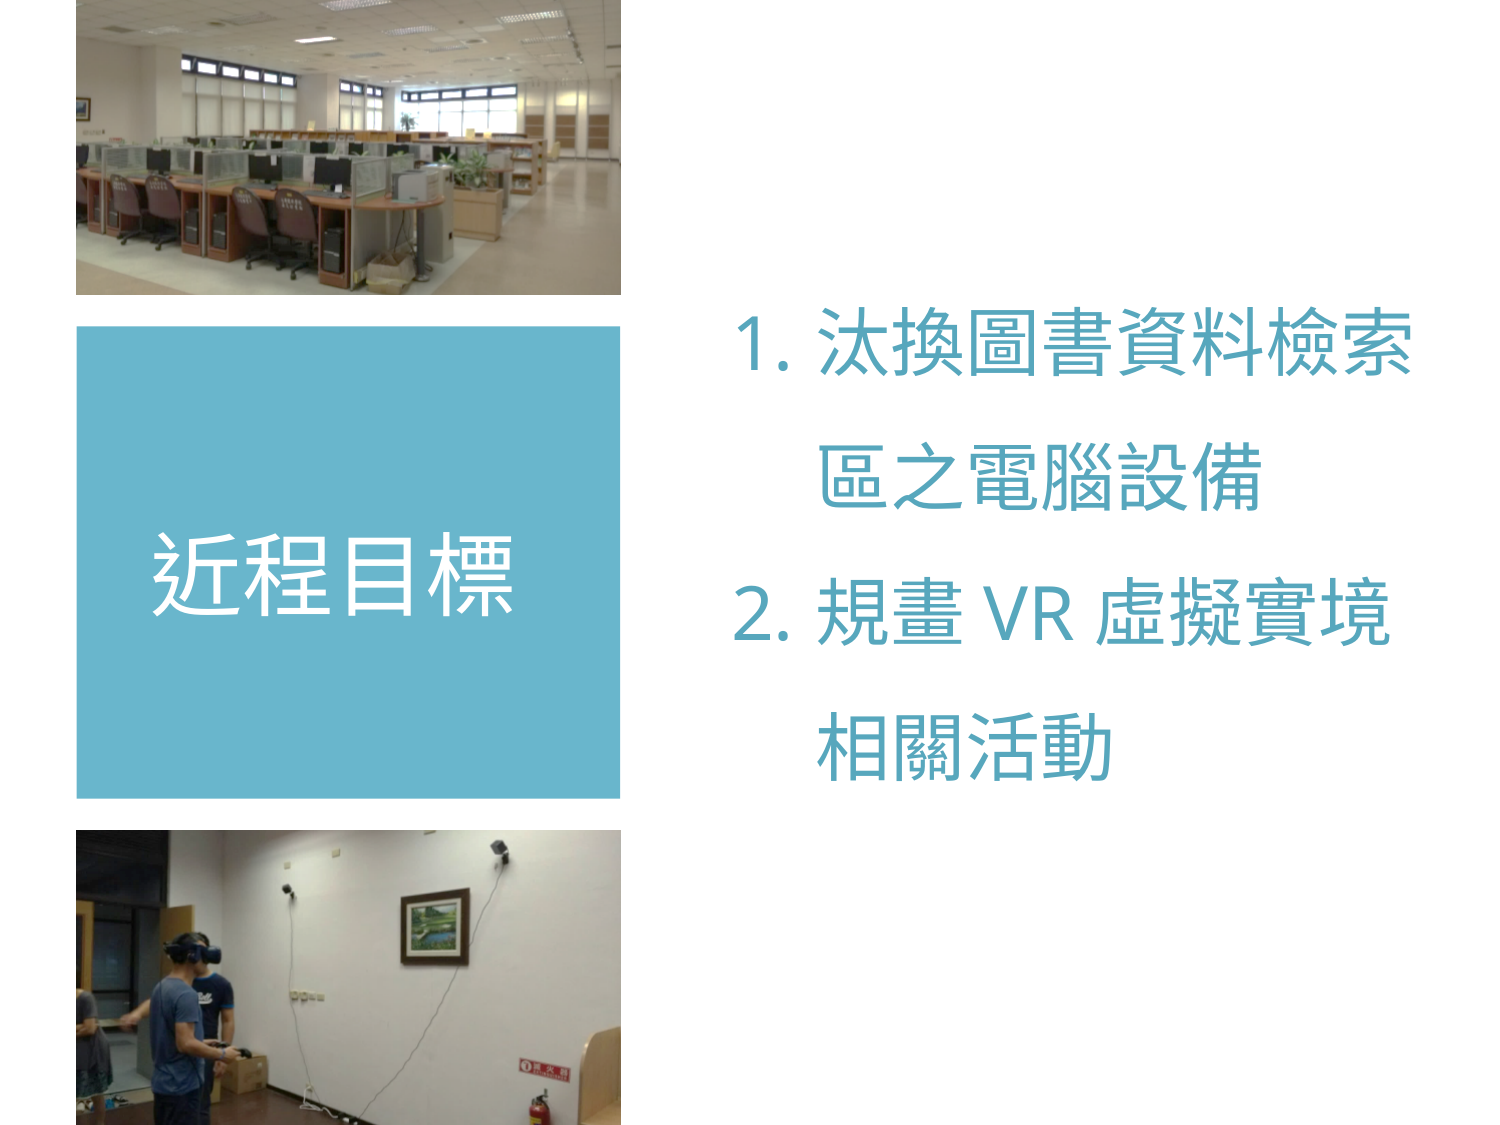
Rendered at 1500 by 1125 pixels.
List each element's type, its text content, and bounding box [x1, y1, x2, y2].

text_box 汰換圖書資料檢索區之電腦設備 規畫VR虛擬實境相關活動 [716, 339, 1447, 702]
picture [76, 0, 621, 295]
picture [76, 829, 621, 1125]
text_box 近程目標 [135, 457, 561, 688]
